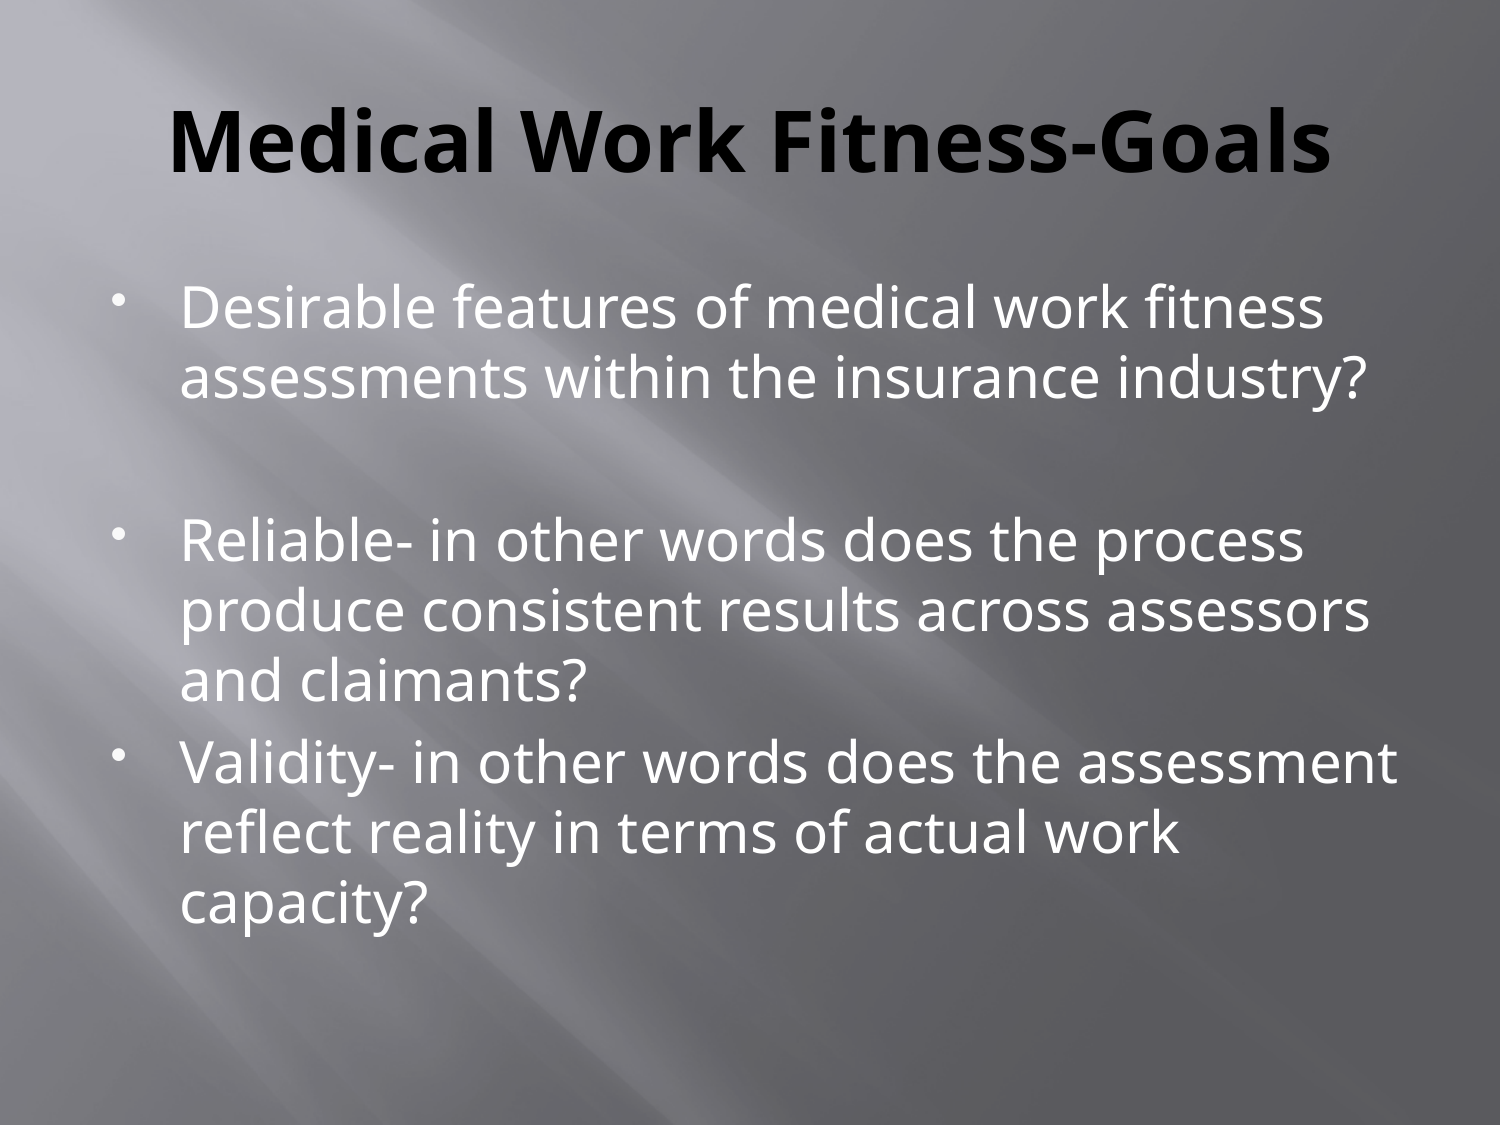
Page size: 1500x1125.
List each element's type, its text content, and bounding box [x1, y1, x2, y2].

title Medical Work Fitness-Goals [75, 45, 1425, 233]
list Desirable features of medical work fitness assessments within the insurance industry? Reliable- in other words does the process produce consistent results across assessors and claimants? Validity- in other words does the assessment reflect reality in terms of actual work capacity? [75, 262, 1425, 1035]
